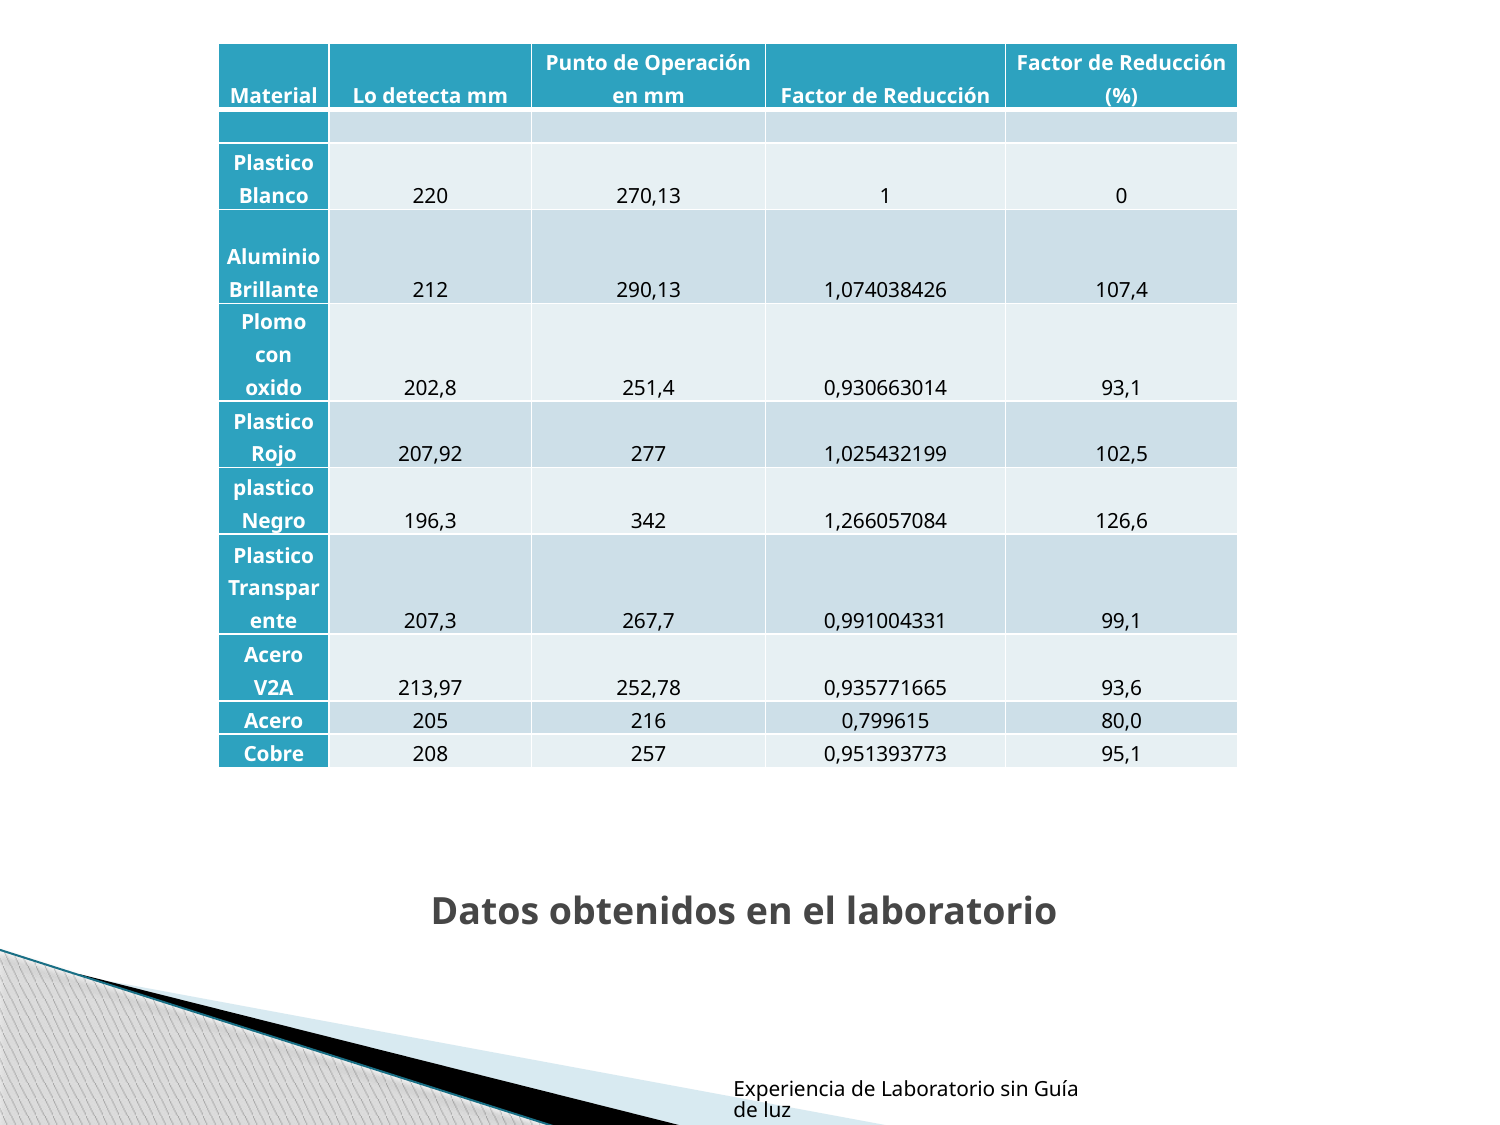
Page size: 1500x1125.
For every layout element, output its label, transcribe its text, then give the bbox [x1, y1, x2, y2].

table_cell 93,1 [1006, 304, 1237, 400]
table_header Punto de Operación en mm [532, 44, 765, 107]
table_cell 1 [766, 144, 1005, 209]
table_cell 102,5 [1006, 402, 1237, 467]
table_cell [219, 112, 328, 142]
table_header Material [219, 44, 328, 107]
table_cell 207,3 [330, 535, 531, 633]
table_cell 1,074038426 [766, 210, 1005, 303]
table_cell 0,799615 [766, 702, 1005, 733]
table_cell 1,025432199 [766, 402, 1005, 467]
table_cell 267,7 [532, 535, 765, 633]
table_cell 252,78 [532, 635, 765, 700]
table_cell 290,13 [532, 210, 765, 303]
table_header Lo detecta mm [330, 44, 531, 107]
table_cell 257 [532, 735, 765, 767]
table_header Factor de Reducción [766, 44, 1005, 107]
table_cell [766, 112, 1005, 142]
table_cell 212 [330, 210, 531, 303]
table_cell [1006, 112, 1237, 142]
table_cell 0,951393773 [766, 735, 1005, 767]
table_cell 0,935771665 [766, 635, 1005, 700]
table_cell 202,8 [330, 304, 531, 400]
table_cell [330, 112, 531, 142]
table_cell Plomo con oxido [219, 304, 328, 400]
table_cell 80,0 [1006, 702, 1237, 733]
table_cell Cobre [219, 735, 328, 767]
table_cell [532, 112, 765, 142]
table_cell 107,4 [1006, 210, 1237, 303]
table_cell 126,6 [1006, 468, 1237, 533]
table_header Factor de Reducción (%) [1006, 44, 1237, 107]
table_cell 0,930663014 [766, 304, 1005, 400]
table_cell Aluminio Brillante [219, 210, 328, 303]
table_cell Plastico Rojo [219, 402, 328, 467]
table_cell 1,266057084 [766, 468, 1005, 533]
table_cell 213,97 [330, 635, 531, 700]
table_cell 270,13 [532, 144, 765, 209]
table_cell 93,6 [1006, 635, 1237, 700]
table_cell plastico Negro [219, 468, 328, 533]
table_cell 95,1 [1006, 735, 1237, 767]
table_cell Plastico Transparente [219, 535, 328, 633]
title Datos obtenidos en el laboratorio [123, 869, 1365, 950]
table_cell 0 [1006, 144, 1237, 209]
table_cell 216 [532, 702, 765, 733]
table_cell 220 [330, 144, 531, 209]
table_cell 208 [330, 735, 531, 767]
table_cell 196,3 [330, 468, 531, 533]
table_cell 0,991004331 [766, 535, 1005, 633]
table_cell Acero [219, 702, 328, 733]
table_cell 277 [532, 402, 765, 467]
table_cell 207,92 [330, 402, 531, 467]
footer Experiencia de Laboratorio sin Guía de luz [718, 1051, 1105, 1112]
table_cell 251,4 [532, 304, 765, 400]
table_cell 99,1 [1006, 535, 1237, 633]
table_cell Acero V2A [219, 635, 328, 700]
table_cell Plastico Blanco [219, 144, 328, 209]
table_cell 205 [330, 702, 531, 733]
table_cell 342 [532, 468, 765, 533]
